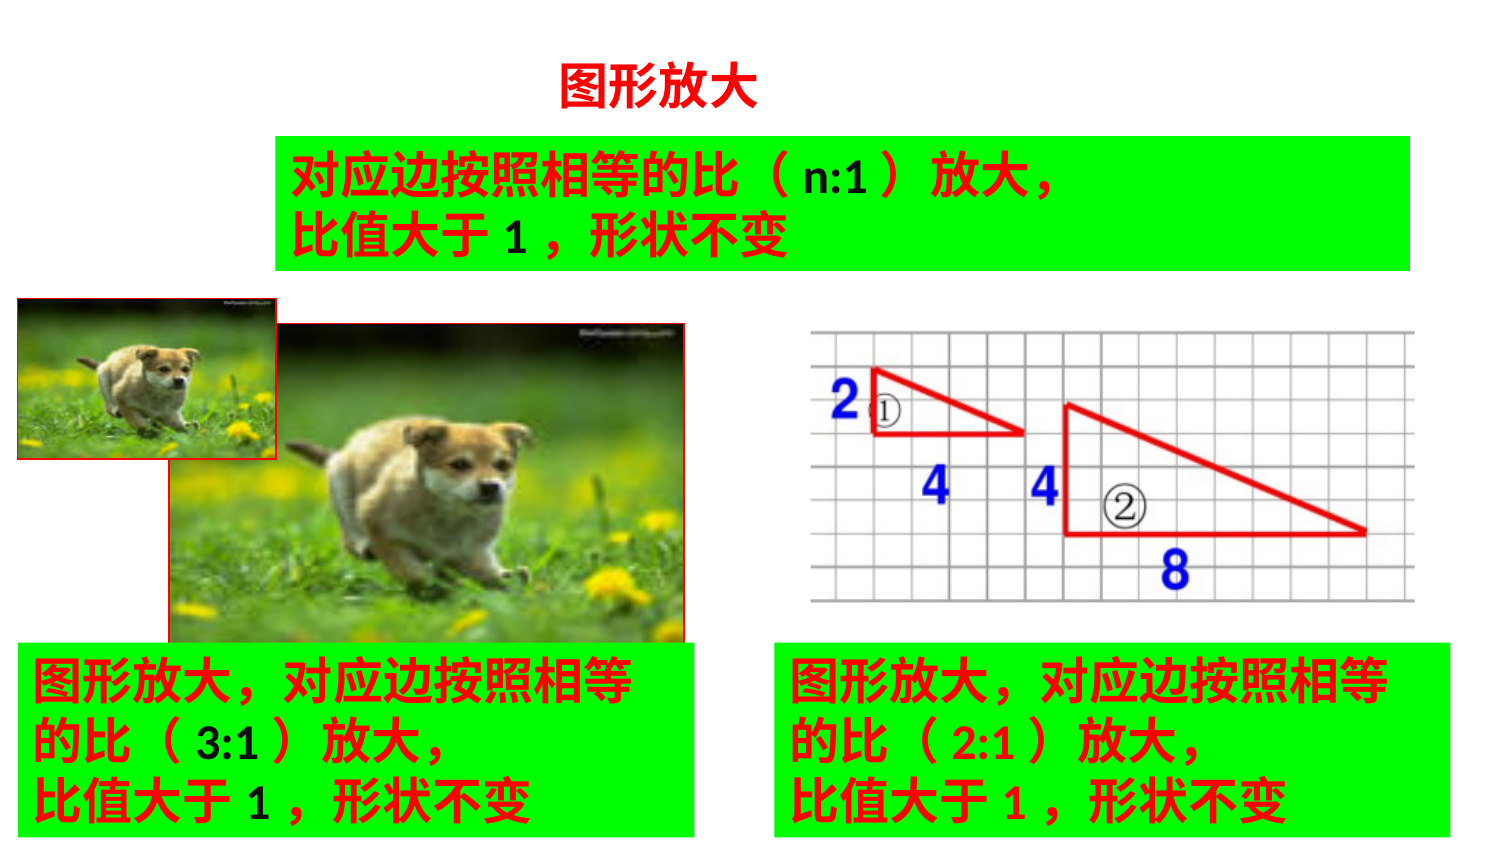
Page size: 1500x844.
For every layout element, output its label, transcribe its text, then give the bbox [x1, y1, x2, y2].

picture [18, 299, 684, 643]
text_box 图形放大，对应边按照相等的比（3:1）放大， 比值大于1，形状不变 [18, 642, 695, 838]
text_box 图形放大 [544, 47, 774, 123]
picture [810, 299, 1415, 629]
text_box 对应边按照相等的比（n:1）放大， 比值大于1，形状不变 [275, 136, 1410, 271]
text_box 图形放大，对应边按照相等的比（2:1）放大， 比值大于1，形状不变 [774, 642, 1451, 838]
